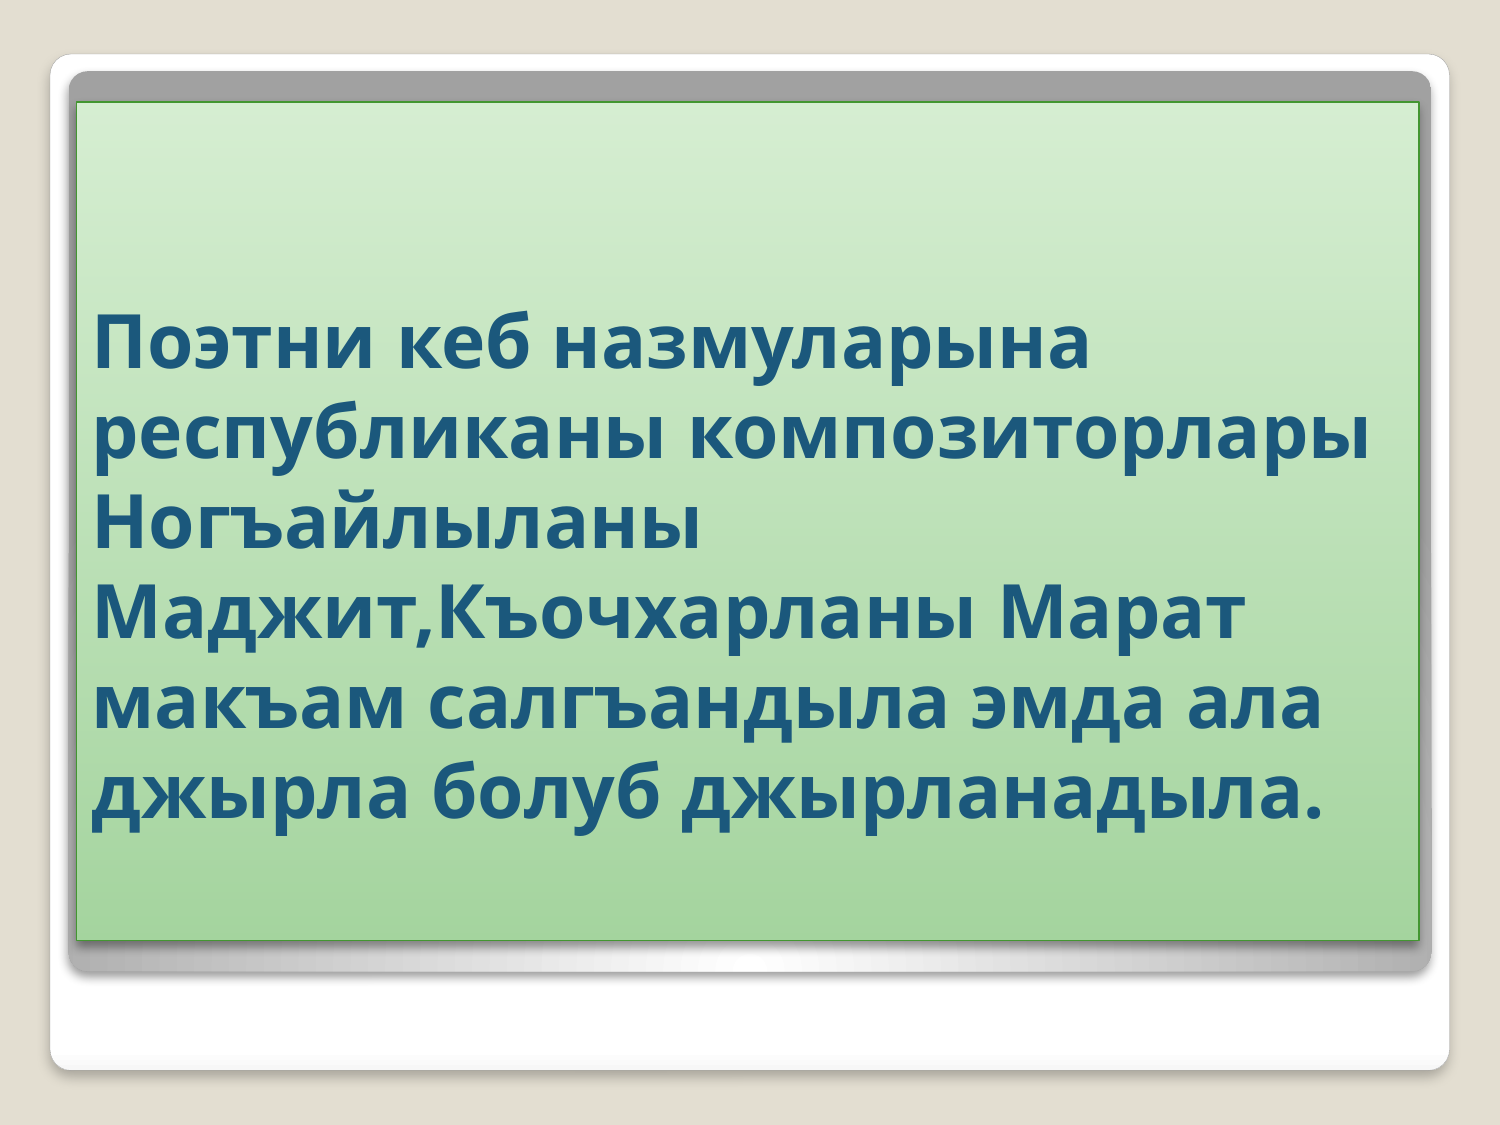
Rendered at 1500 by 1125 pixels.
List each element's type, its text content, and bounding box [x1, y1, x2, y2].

title Поэтни кеб назмуларына республиканы композиторлары Ногъайлыланы Маджит,Къочхарланы Марат макъам салгъандыла эмда ала джырла болуб джырланадыла. [76, 101, 1420, 941]
